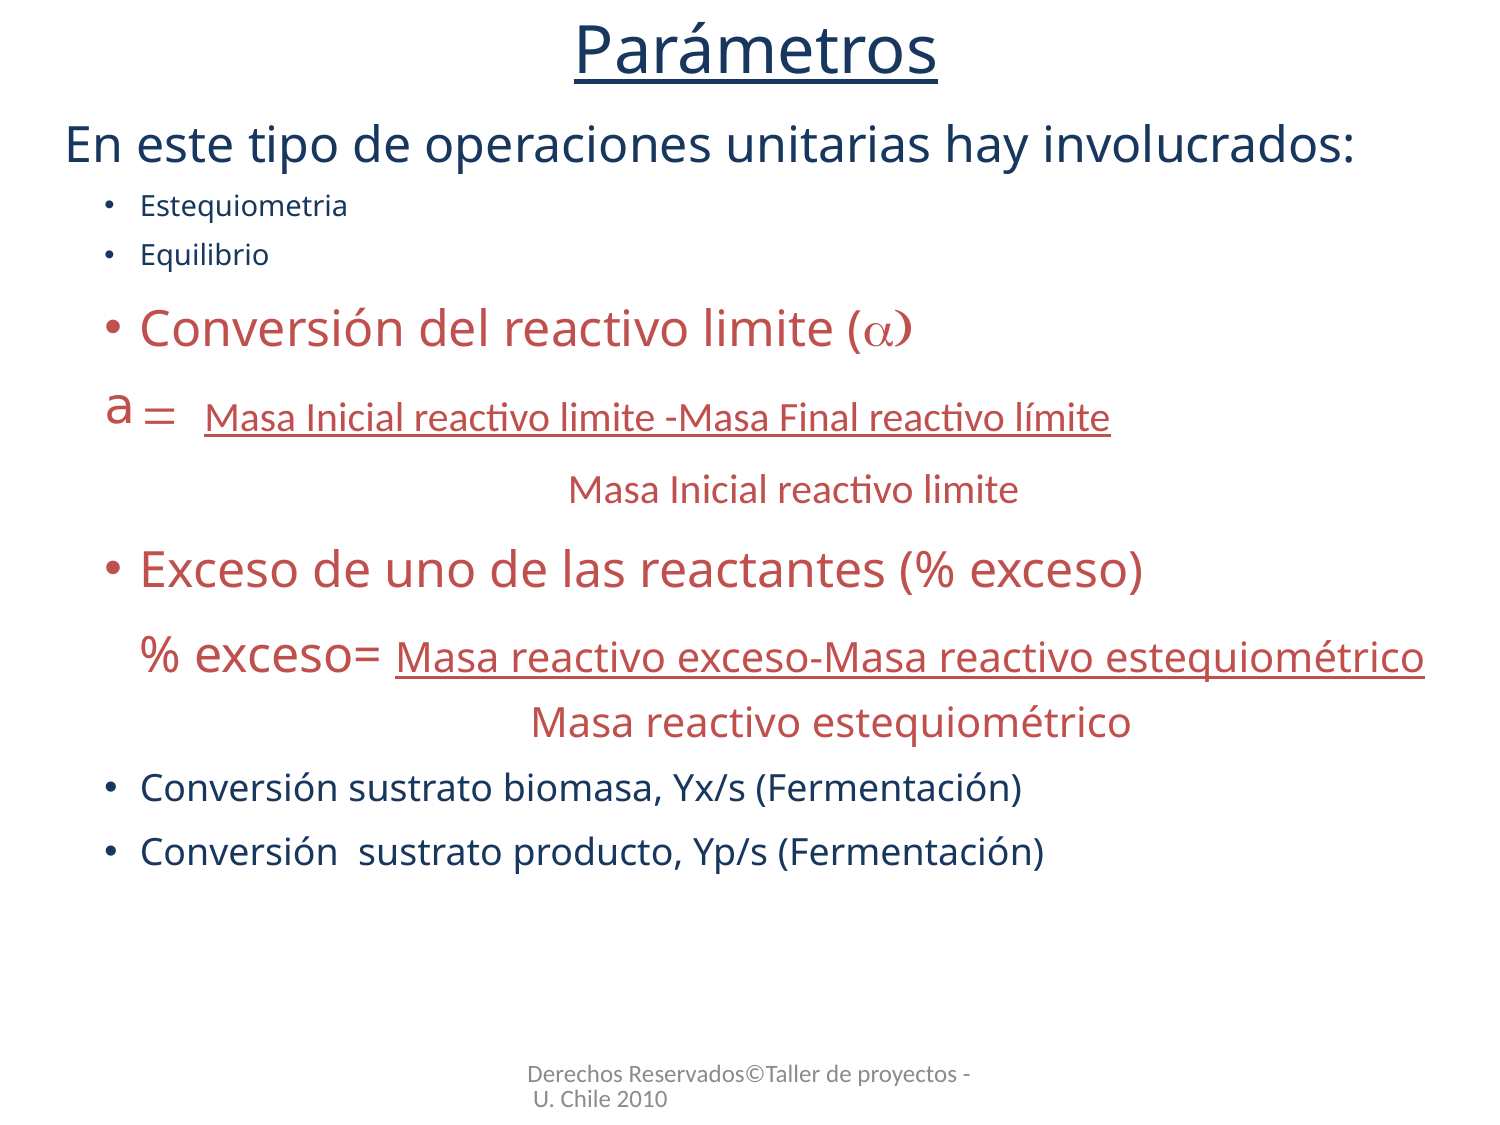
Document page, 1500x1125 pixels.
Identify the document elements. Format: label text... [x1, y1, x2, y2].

text_box Parámetros En este tipo de operaciones unitarias hay involucrados: Estequiometria Equilibrio Conversión del reactivo limite (a) = Masa Inicial reactivo limite -Masa Final reactivo límite Masa Inicial reactivo limite Exceso de uno de las reactantes (% exceso) % exceso= Masa reactivo exceso-Masa reactivo estequiométrico Masa reactivo estequiométrico Conversión sustrato biomasa, Yx/s (Fermentación) Conversión sustrato producto, Yp/s (Fermentación) [49, 0, 1463, 944]
footer Derechos Reservados©Taller de proyectos - U. Chile 2010 [512, 1042, 988, 1103]
